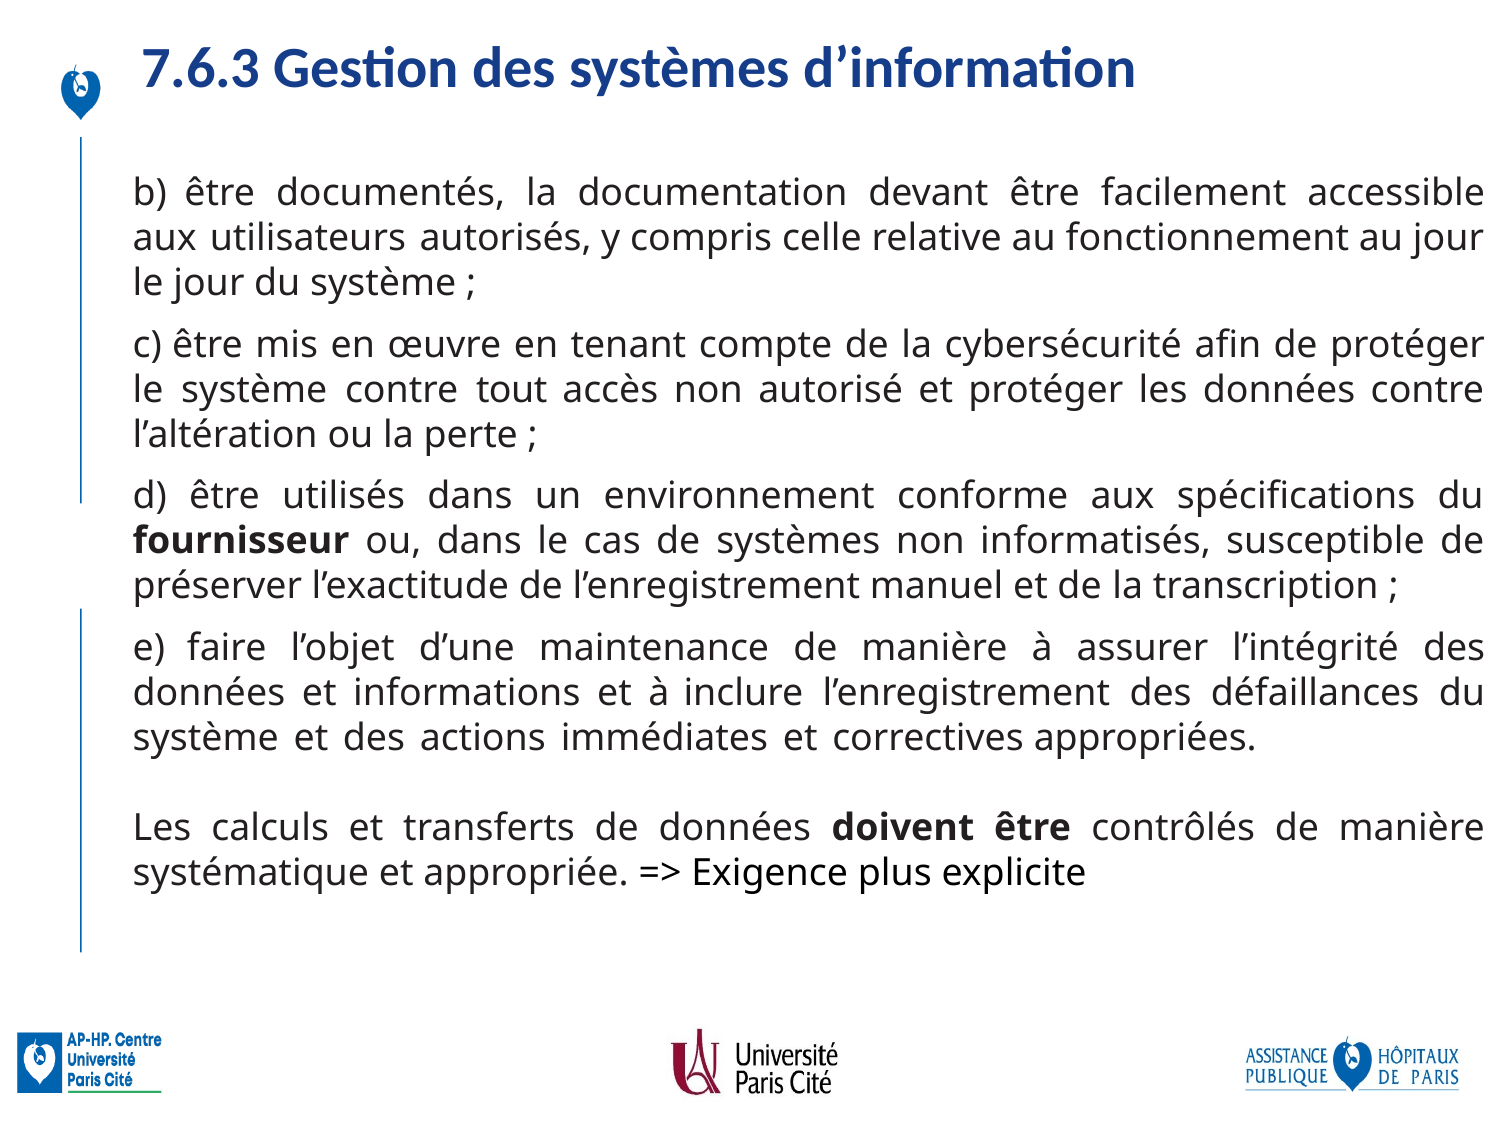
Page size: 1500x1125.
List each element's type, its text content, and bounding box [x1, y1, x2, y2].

picture [1245, 1035, 1459, 1092]
picture [16, 1031, 162, 1094]
picture [666, 1024, 839, 1103]
title 7.6.3 Gestion des systèmes d’information [141, 29, 1365, 100]
text_box b) être documentés, la documentation devant être facilement accessible aux utilisateurs autorisés, y compris celle relative au fonctionnement au jour le jour du système ; c) être mis en œuvre en tenant compte de la cybersécurité afin de protéger le système contre tout accès non autorisé et protéger les données contre l’altération ou la perte ; d) être utilisés dans un environnement conforme aux spécifications du fournisseur ou, dans le cas de systèmes non informatisés, susceptible de préserver l’exactitude de l’enregistrement manuel et de la transcription ; e) faire l’objet d’une maintenance de manière à assurer l’intégrité des données et informations et à inclure l’enregistrement des défaillances du système et des actions immédiates et correctives appropriées. Les calculs et transferts de données doivent être contrôlés de manière systématique et appropriée. => Exigence plus explicite [117, 160, 1500, 901]
picture [58, 62, 103, 122]
